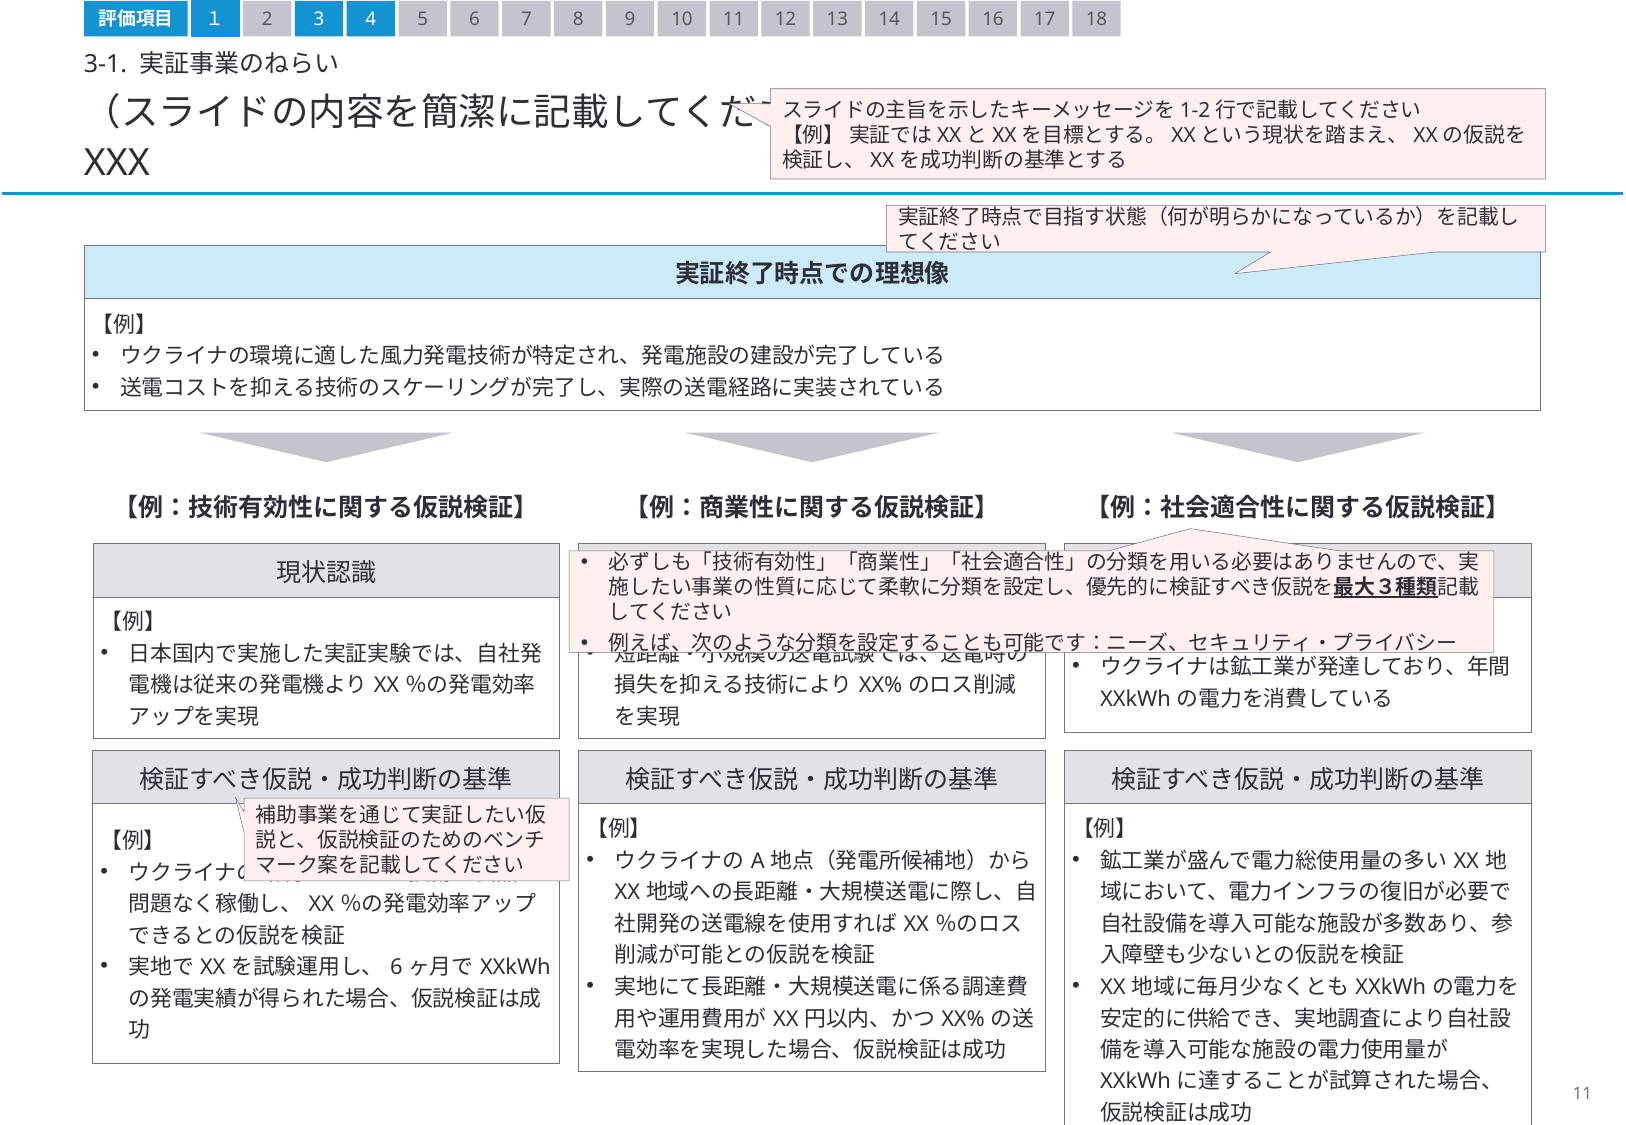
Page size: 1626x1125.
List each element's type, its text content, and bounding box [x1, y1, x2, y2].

table_header 検証すべき仮説・成功判断の基準 [93, 751, 559, 803]
table_cell 【例】 ウクライナの環境においても技術・製品が問題なく稼働し、XX％の発電効率アップできるとの仮説を検証 実地でXXを試験運用し、6ヶ月でXXkWhの発電実績が得られた場合、仮説検証は成功 [93, 804, 559, 1063]
list 3-1. 実証事業のねらい [84, 40, 1543, 82]
text_box [1170, 431, 1426, 464]
table_header 現状認識 [94, 544, 559, 597]
text_box 必ずしも「技術有効性」「商業性」「社会適合性」の分類を用いる必要はありませんので、実施したい事業の性質に応じて柔軟に分類を設定し、優先的に検証すべき仮説を最大３種類記載してください 例えば、次のような分類を設定することも可能です：ニーズ、セキュリティ・プライバシー [568, 527, 1495, 654]
text_box 補助事業を通じて実証したい仮説と、仮説検証のためのベンチマーク案を記載してください [234, 796, 571, 882]
text_box 【例：商業性に関する仮説検証】 [569, 484, 1055, 526]
text_box 【例：技術有効性に関する仮説検証】 [83, 484, 569, 526]
text_box スライドの主旨を示したキーメッセージを1-2行で記載してください 【例】 実証ではXXとXXを目標とする。XXという現状を踏まえ、XXの仮説を検証し、XXを成功判断の基準とする [728, 87, 1547, 180]
table_header 現状認識 [579, 544, 1045, 549]
table_header 検証すべき仮説・成功判断の基準 [1065, 751, 1531, 803]
table_cell 【例】 ウクライナは鉱工業が発達しており、年間XXkWhの電力を消費している [1065, 598, 1531, 732]
table_cell 【例】 ウクライナのA地点（発電所候補地）からXX地域への長距離・大規模送電に際し、自社開発の送電線を使用すればXX％のロス削減が可能との仮説を検証 実地にて長距離・大規模送電に係る調達費用や運用費用がXX円以内、かつXX%の送電効率を実現した場合、仮説検証は成功 [579, 804, 1045, 1071]
text_box 実証終了時点で目指す状態（何が明らかになっているか）を記載してください [885, 204, 1547, 275]
text_box [684, 431, 940, 464]
table_header 現状認識 [1307, 544, 1531, 597]
table_header 実証終了時点での理想像 [85, 246, 1540, 298]
list （スライドの内容を簡潔に記載してください） XXX [84, 83, 1543, 183]
table_cell 【例】 短距離・小規模の送電試験では、送電時の損失を抑える技術によりXX%のロス削減を実現 [579, 654, 1045, 738]
text_box [198, 431, 455, 464]
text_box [83, 0, 1122, 37]
table_header 検証すべき仮説・成功判断の基準 [579, 751, 1045, 803]
table_cell 【例】 ウクライナの環境に適した風力発電技術が特定され、発電施設の建設が完了している 送電コストを抑える技術のスケーリングが完了し、実際の送電経路に実装されている [85, 299, 1540, 410]
table_cell 【例】 日本国内で実施した実証実験では、自社発電機は従来の発電機よりXX％の発電効率アップを実現 [94, 598, 559, 738]
table_cell 【例】 鉱工業が盛んで電力総使用量の多いXX地域において、電力インフラの復旧が必要で自社設備を導入可能な施設が多数あり、参入障壁も少ないとの仮説を検証 XX地域に毎月少なくともXXkWhの電力を安定的に供給でき、実地調査により自社設備を導入可能な施設の電力使用量がXXkWhに達することが試算された場合、仮説検証は成功 [1065, 804, 1531, 1125]
table_header 現状認識 [1065, 544, 1126, 549]
text_box 【例：社会適合性に関する仮説検証】 [1055, 484, 1541, 526]
